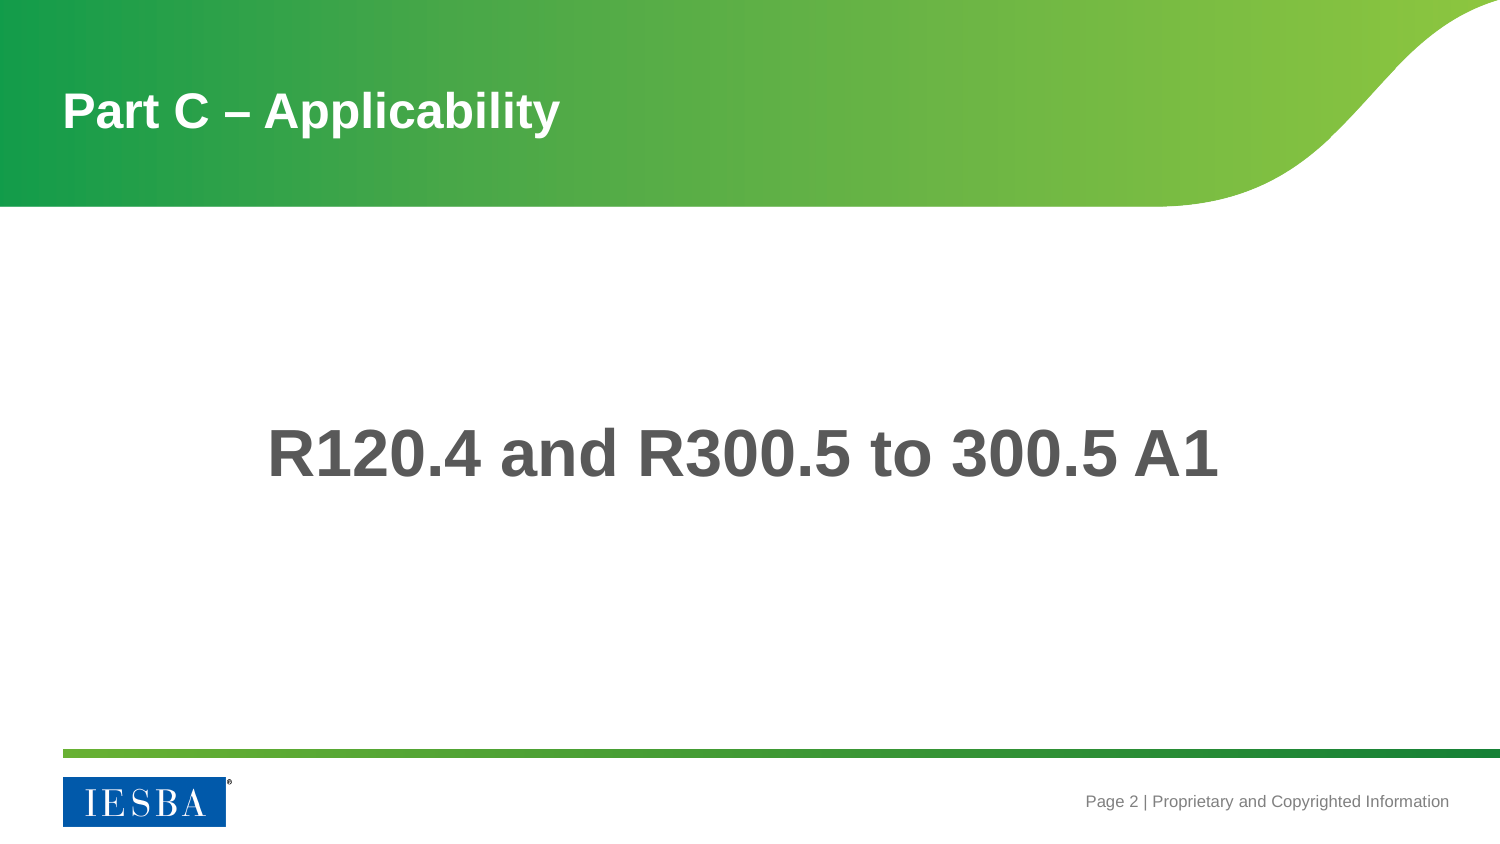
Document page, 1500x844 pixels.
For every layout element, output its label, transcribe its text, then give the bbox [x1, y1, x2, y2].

title Part C – Applicability [62, 75, 1300, 142]
list R120.4 and R300.5 to 300.5 A1 [24, 221, 1463, 735]
picture [0, 0, 1500, 207]
picture [63, 777, 232, 827]
